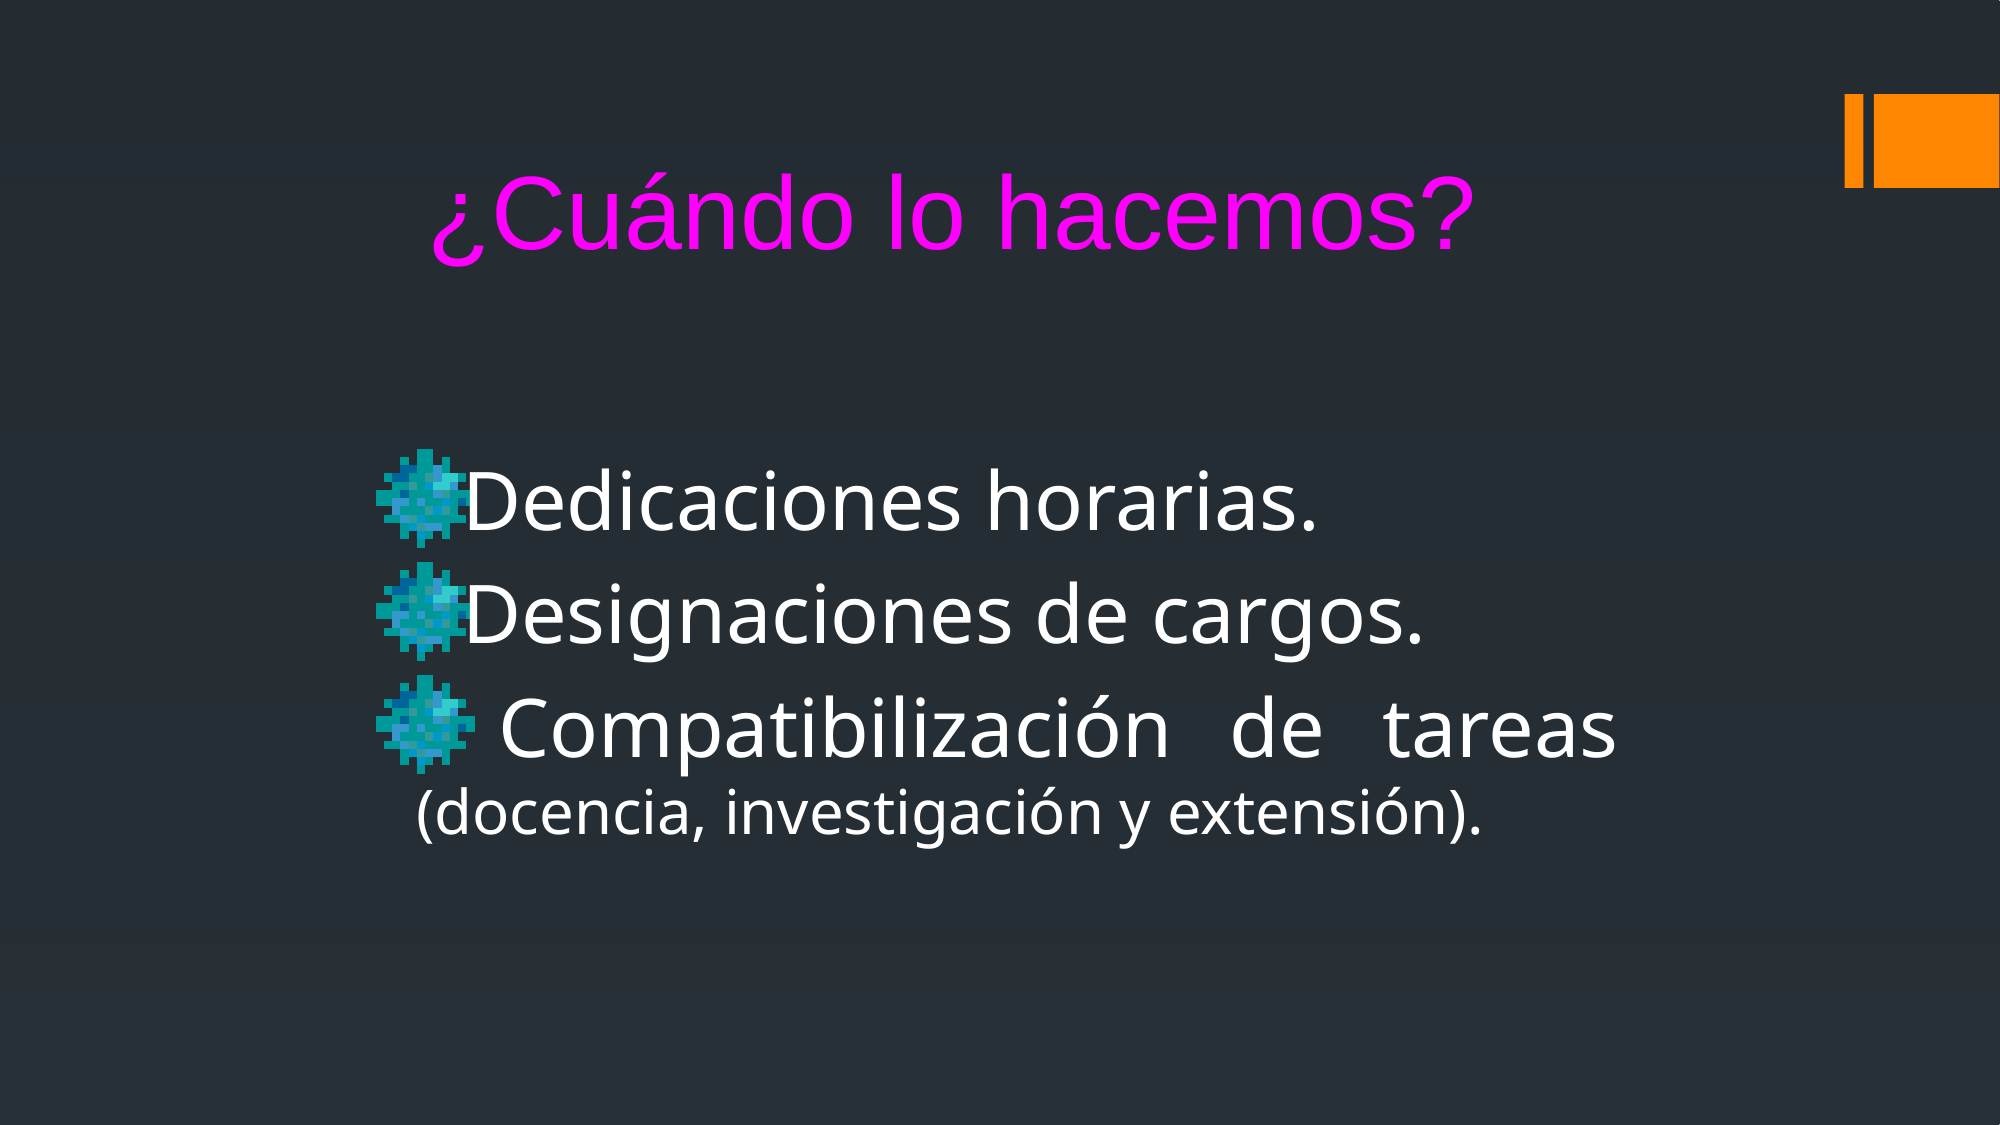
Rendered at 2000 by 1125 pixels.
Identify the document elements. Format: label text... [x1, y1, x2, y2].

list Dedicaciones horarias. Designaciones de cargos. Compatibilización de tareas (docencia, investigación y extensión). [361, 397, 1709, 870]
picture [376, 562, 475, 661]
picture [376, 449, 475, 548]
title ¿Cuándo lo hacemos? [279, 90, 1626, 278]
picture [376, 675, 475, 774]
